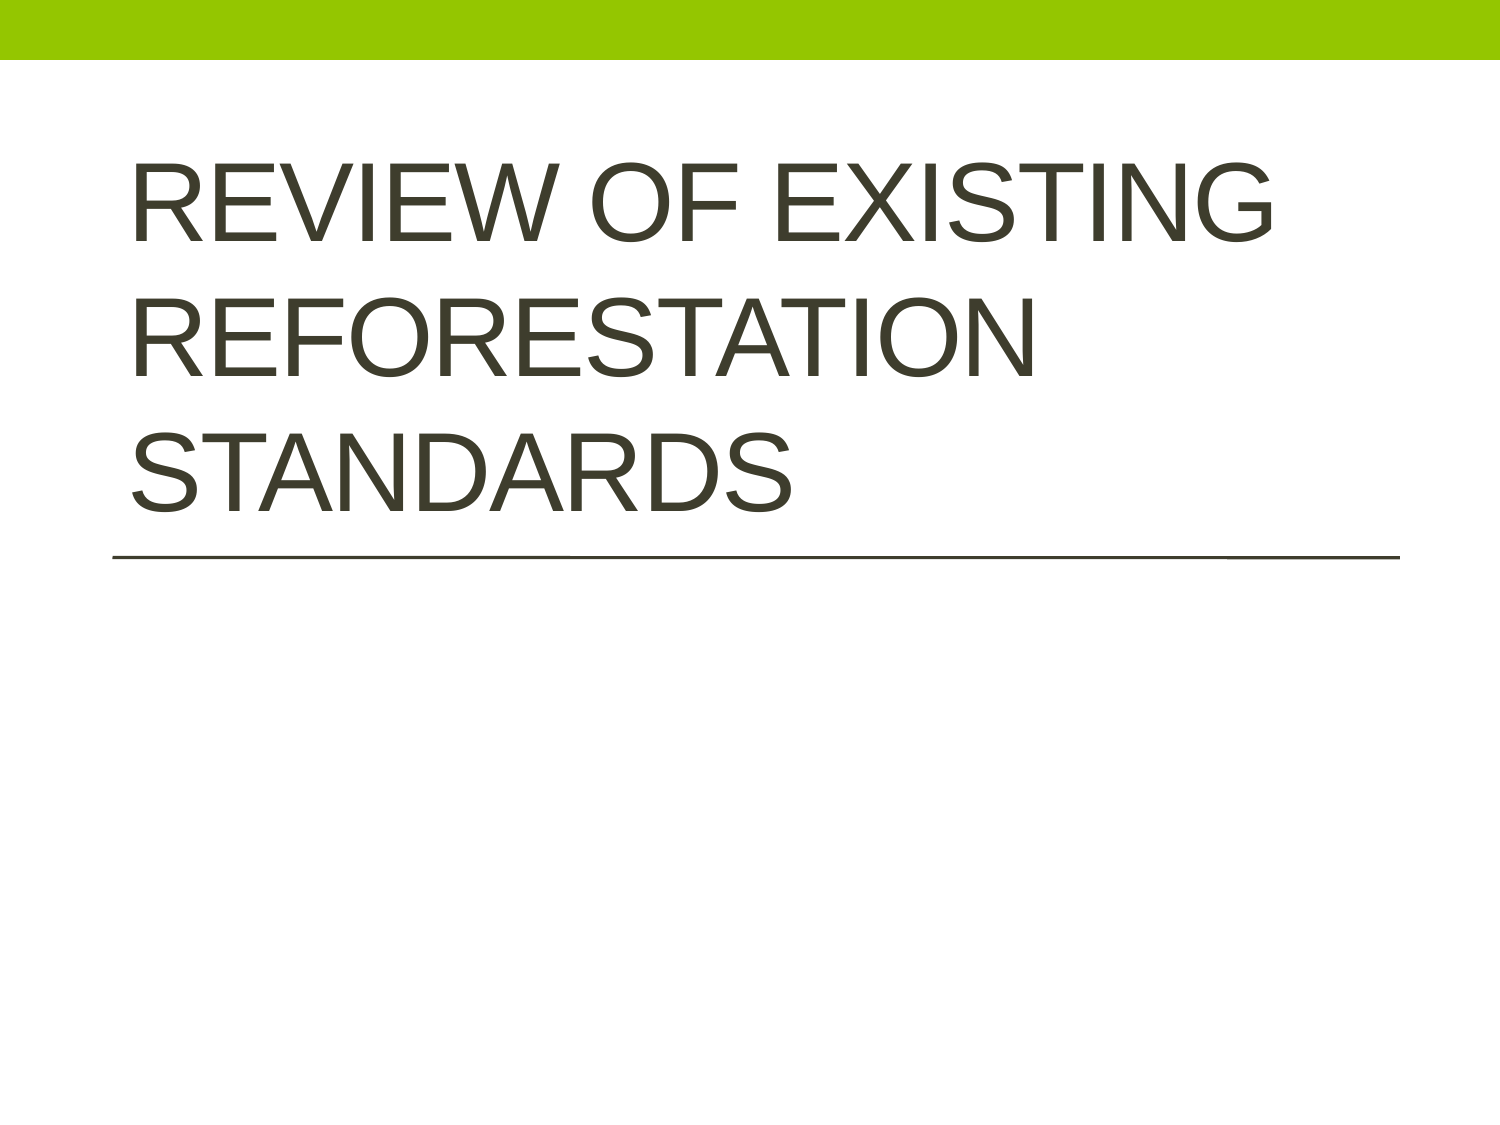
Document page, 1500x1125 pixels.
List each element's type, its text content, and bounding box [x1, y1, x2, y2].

title Review of existing REFORESTATION standards [112, 224, 1400, 542]
